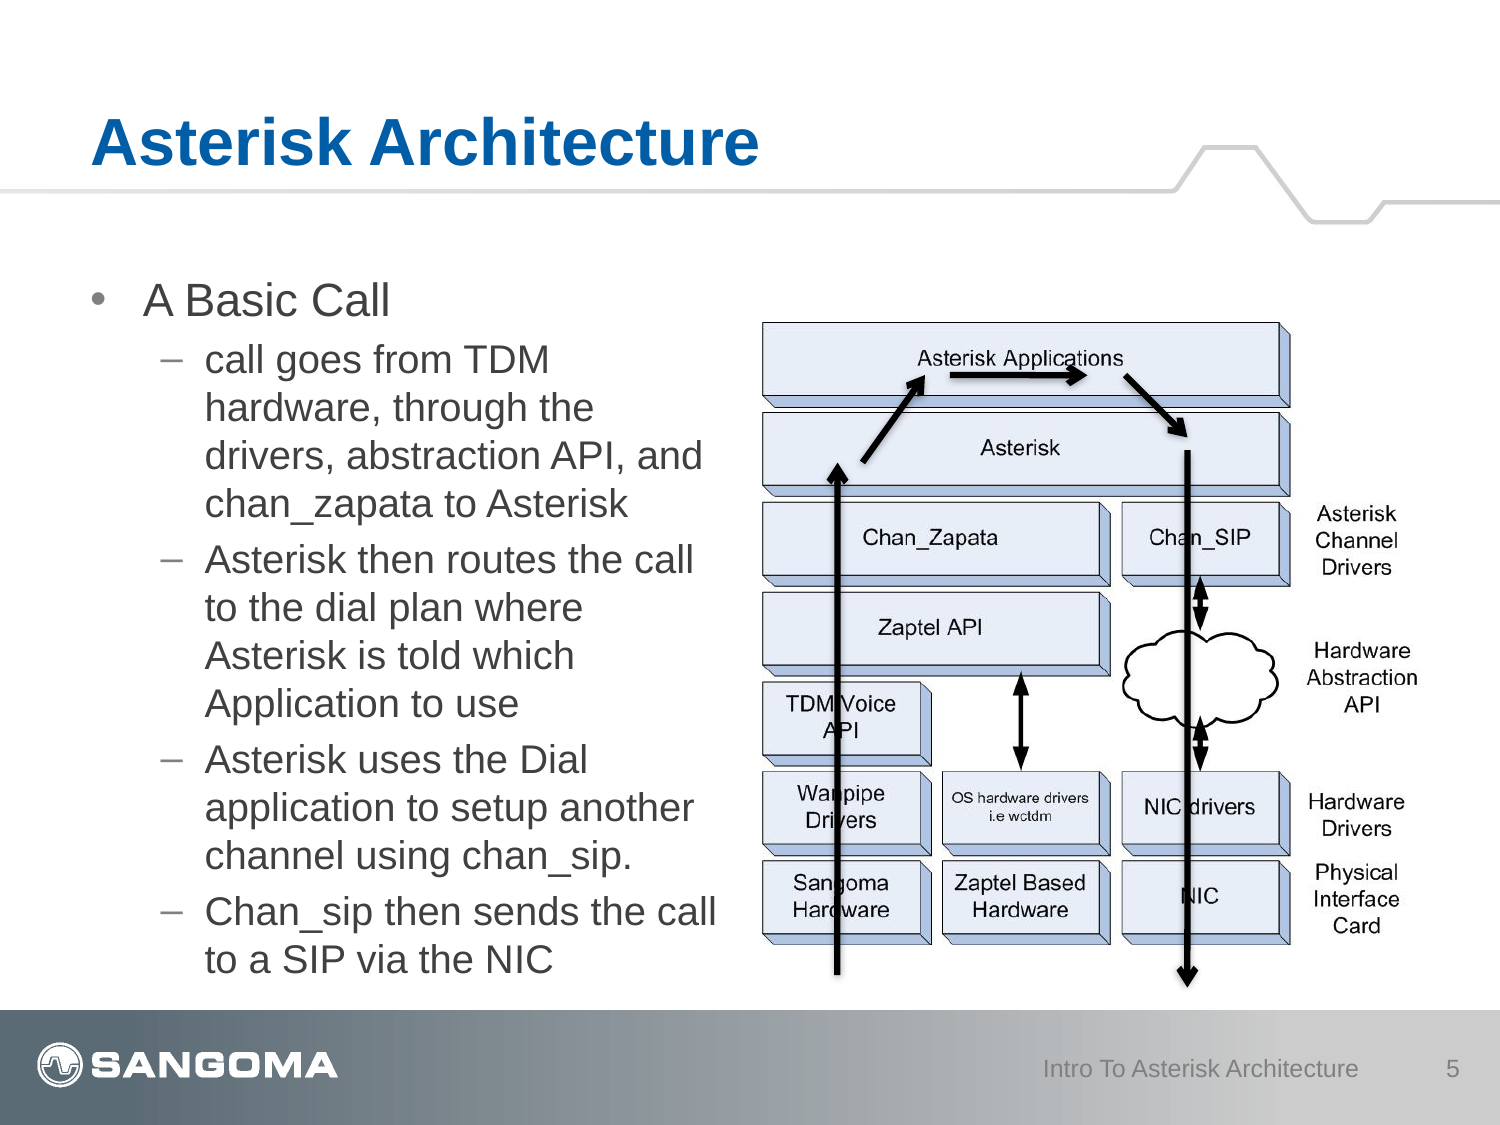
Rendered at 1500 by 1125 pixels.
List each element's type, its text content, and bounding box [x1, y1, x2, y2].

slide_number 5 [1387, 1037, 1475, 1098]
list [762, 728, 1426, 946]
list A Basic Call call goes from TDM hardware, through the drivers, abstraction API, and chan_zapata to Asterisk Asterisk then routes the call to the dial plan where Asterisk is told which Application to use Asterisk uses the Dial application to setup another channel using chan_sip. Chan_sip then sends the call to a SIP via the NIC [75, 262, 738, 1005]
title Asterisk Architecture [75, 45, 1425, 233]
picture [0, 0, 1500, 1125]
footer Intro To Asterisk Architecture [525, 1037, 1375, 1098]
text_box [849, 387, 938, 451]
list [762, 322, 1426, 717]
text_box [1124, 374, 1188, 438]
